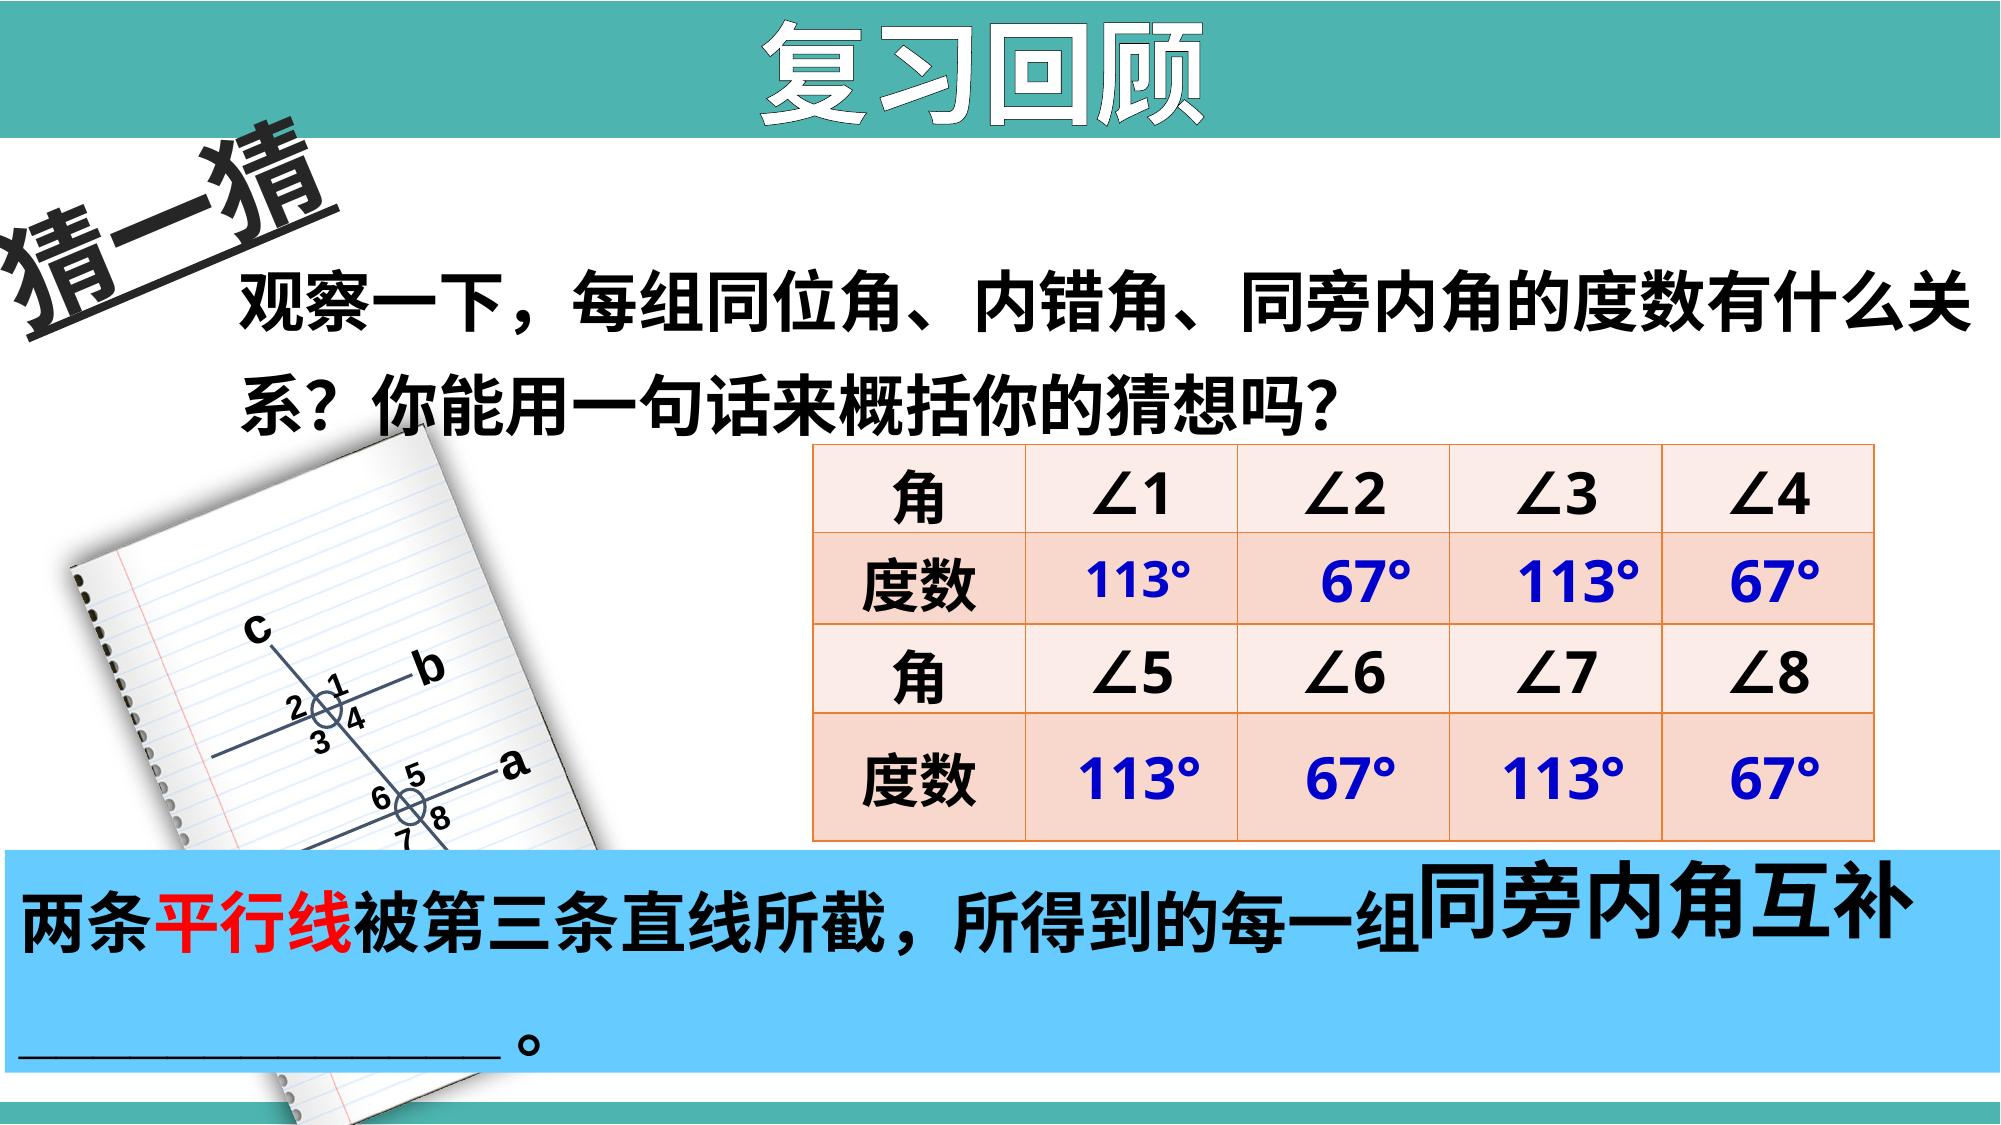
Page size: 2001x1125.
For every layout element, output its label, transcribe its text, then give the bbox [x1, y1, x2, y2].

table_cell ∠7 [1450, 625, 1661, 712]
text_box 猜一猜 [0, 31, 472, 370]
table_cell 67° [1663, 533, 1873, 623]
table_cell 113° [1026, 533, 1237, 623]
table_cell 67° [1238, 714, 1449, 840]
table_cell 67° [1238, 533, 1449, 623]
text_box 两条平行线被第三条直线所截，所得到的每一组_____________。 [4, 849, 173, 1073]
table_cell 113° [1026, 714, 1237, 840]
table_cell 67° [1663, 714, 1873, 810]
table_cell ∠6 [1238, 625, 1449, 712]
text_box 同旁内角互补 [1402, 810, 2000, 956]
text_box 两条平行线被第三条直线所截，所得到的每一组_____________。 [555, 849, 2000, 1073]
table_cell 113° [1450, 714, 1661, 810]
table_cell 角 [814, 625, 1025, 712]
table_header ∠1 [1026, 445, 1237, 532]
table_header 角 [814, 445, 1025, 532]
table_header ∠4 [1663, 445, 1873, 532]
table_cell ∠5 [1026, 625, 1237, 712]
table_cell 度数 [814, 533, 1025, 623]
table_cell 113° [1450, 533, 1661, 623]
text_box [173, 471, 555, 1095]
text_box 观察一下，每组同位角、内错角、同旁内角的度数有什么关系？你能用一句话来概括你的猜想吗？ [223, 228, 2000, 451]
picture [0, 1, 2001, 1125]
table_cell ∠8 [1663, 625, 1873, 712]
table_header ∠2 [1238, 445, 1449, 532]
table_cell 度数 [814, 714, 1025, 840]
text_box 复习回顾 [742, 0, 1223, 146]
table_header ∠3 [1450, 445, 1661, 532]
